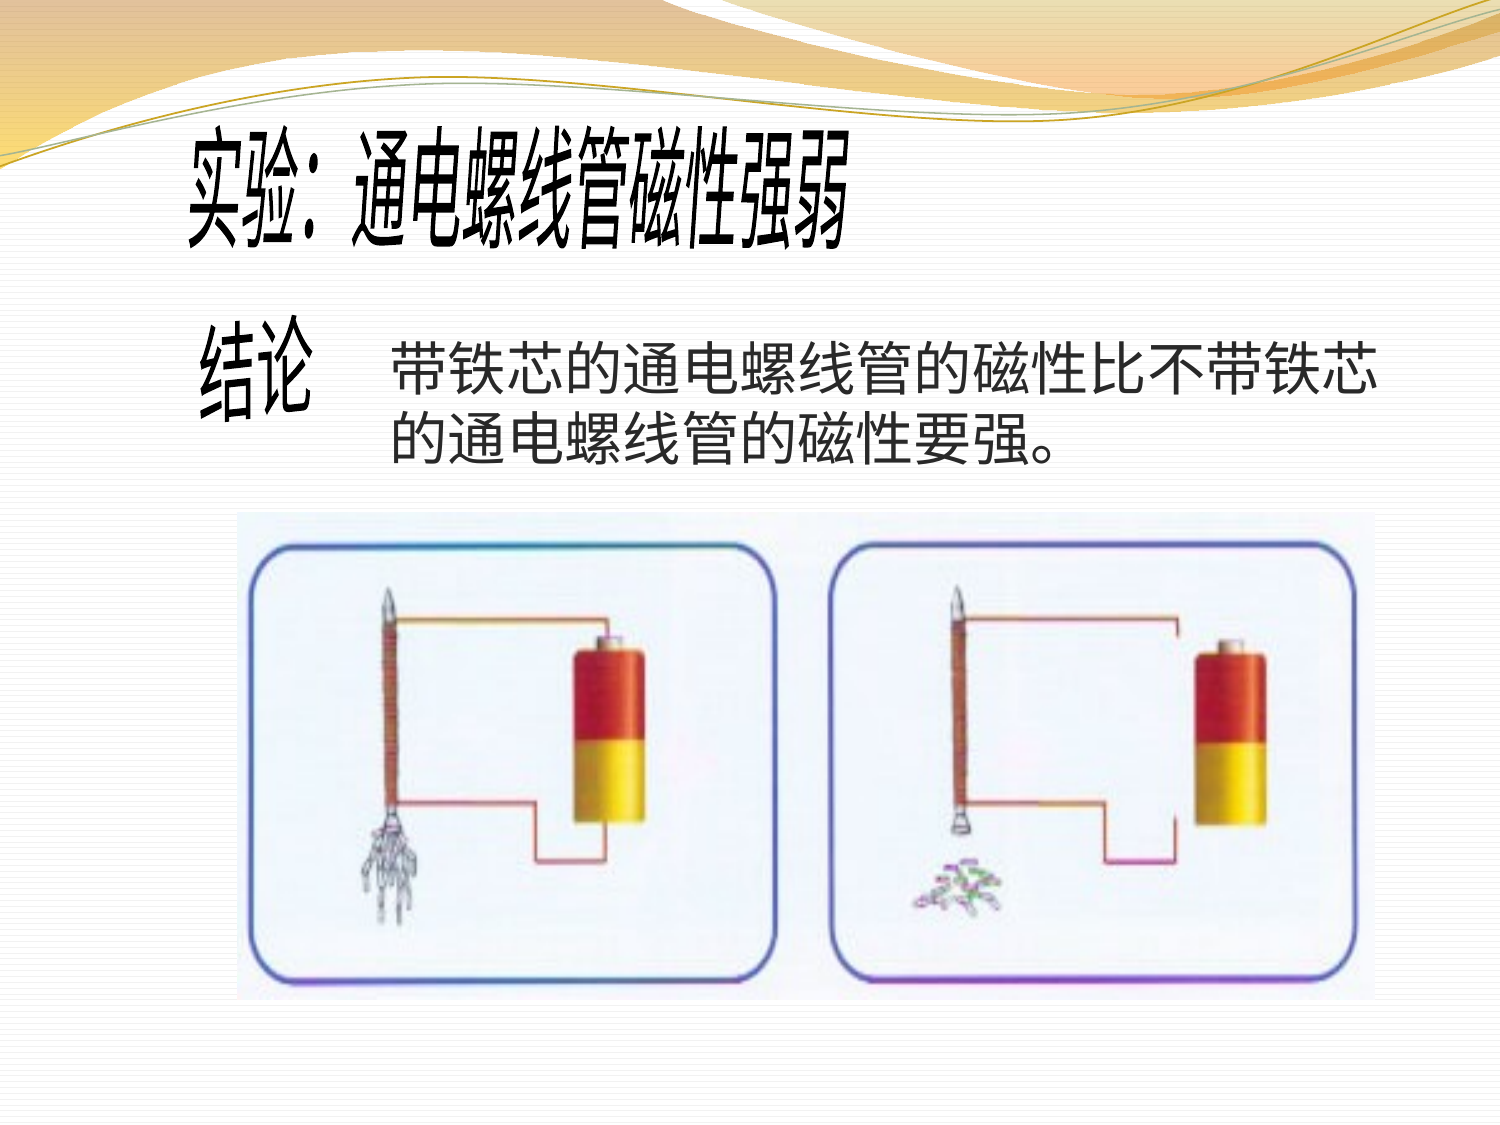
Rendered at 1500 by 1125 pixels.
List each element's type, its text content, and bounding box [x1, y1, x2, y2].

text_box 带铁芯的通电螺线管的磁性比不带铁芯的通电螺线管的磁性要强。 [374, 324, 1425, 480]
picture [237, 512, 1375, 1000]
